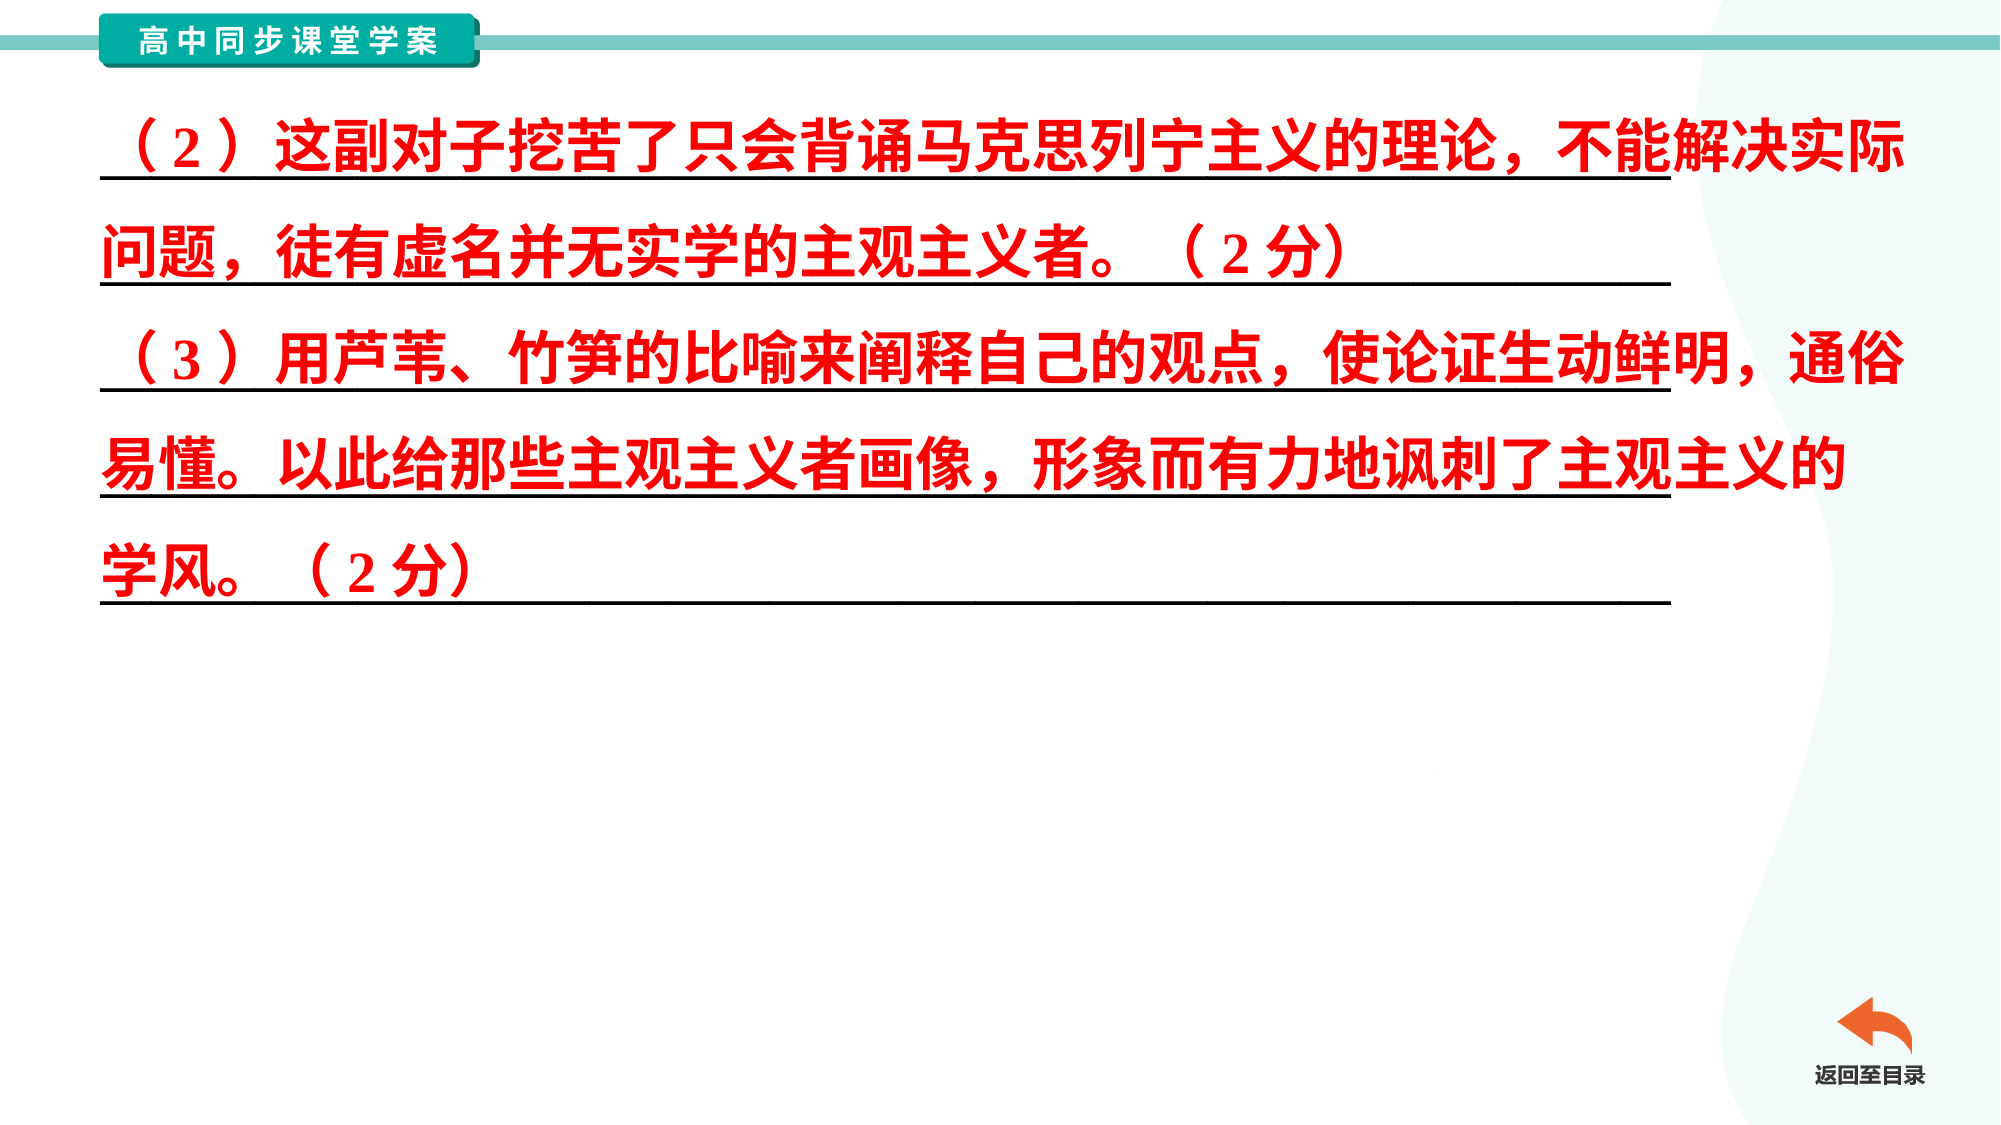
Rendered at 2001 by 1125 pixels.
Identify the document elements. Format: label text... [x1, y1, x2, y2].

text_box （2）这副对子挖苦了只会背诵马克思列宁主义的理论，不能解决实际 问题，徒有虚名并无实学的主观主义者。（2分） （3）用芦苇、竹笋的比喻来阐释自己的观点，使论证生动鲜明，通俗 易懂。以此给那些主观主义者画像，形象而有力地讽刺了主观主义的 学风。（2分） [100, 72, 1899, 604]
picture [0, 0, 2000, 1125]
text_box _____________________________________________________________ _____________________________________________________________ _____________________________________________________________ _____________________________________________________________ _____________________________________________________________ [100, 604, 1899, 608]
